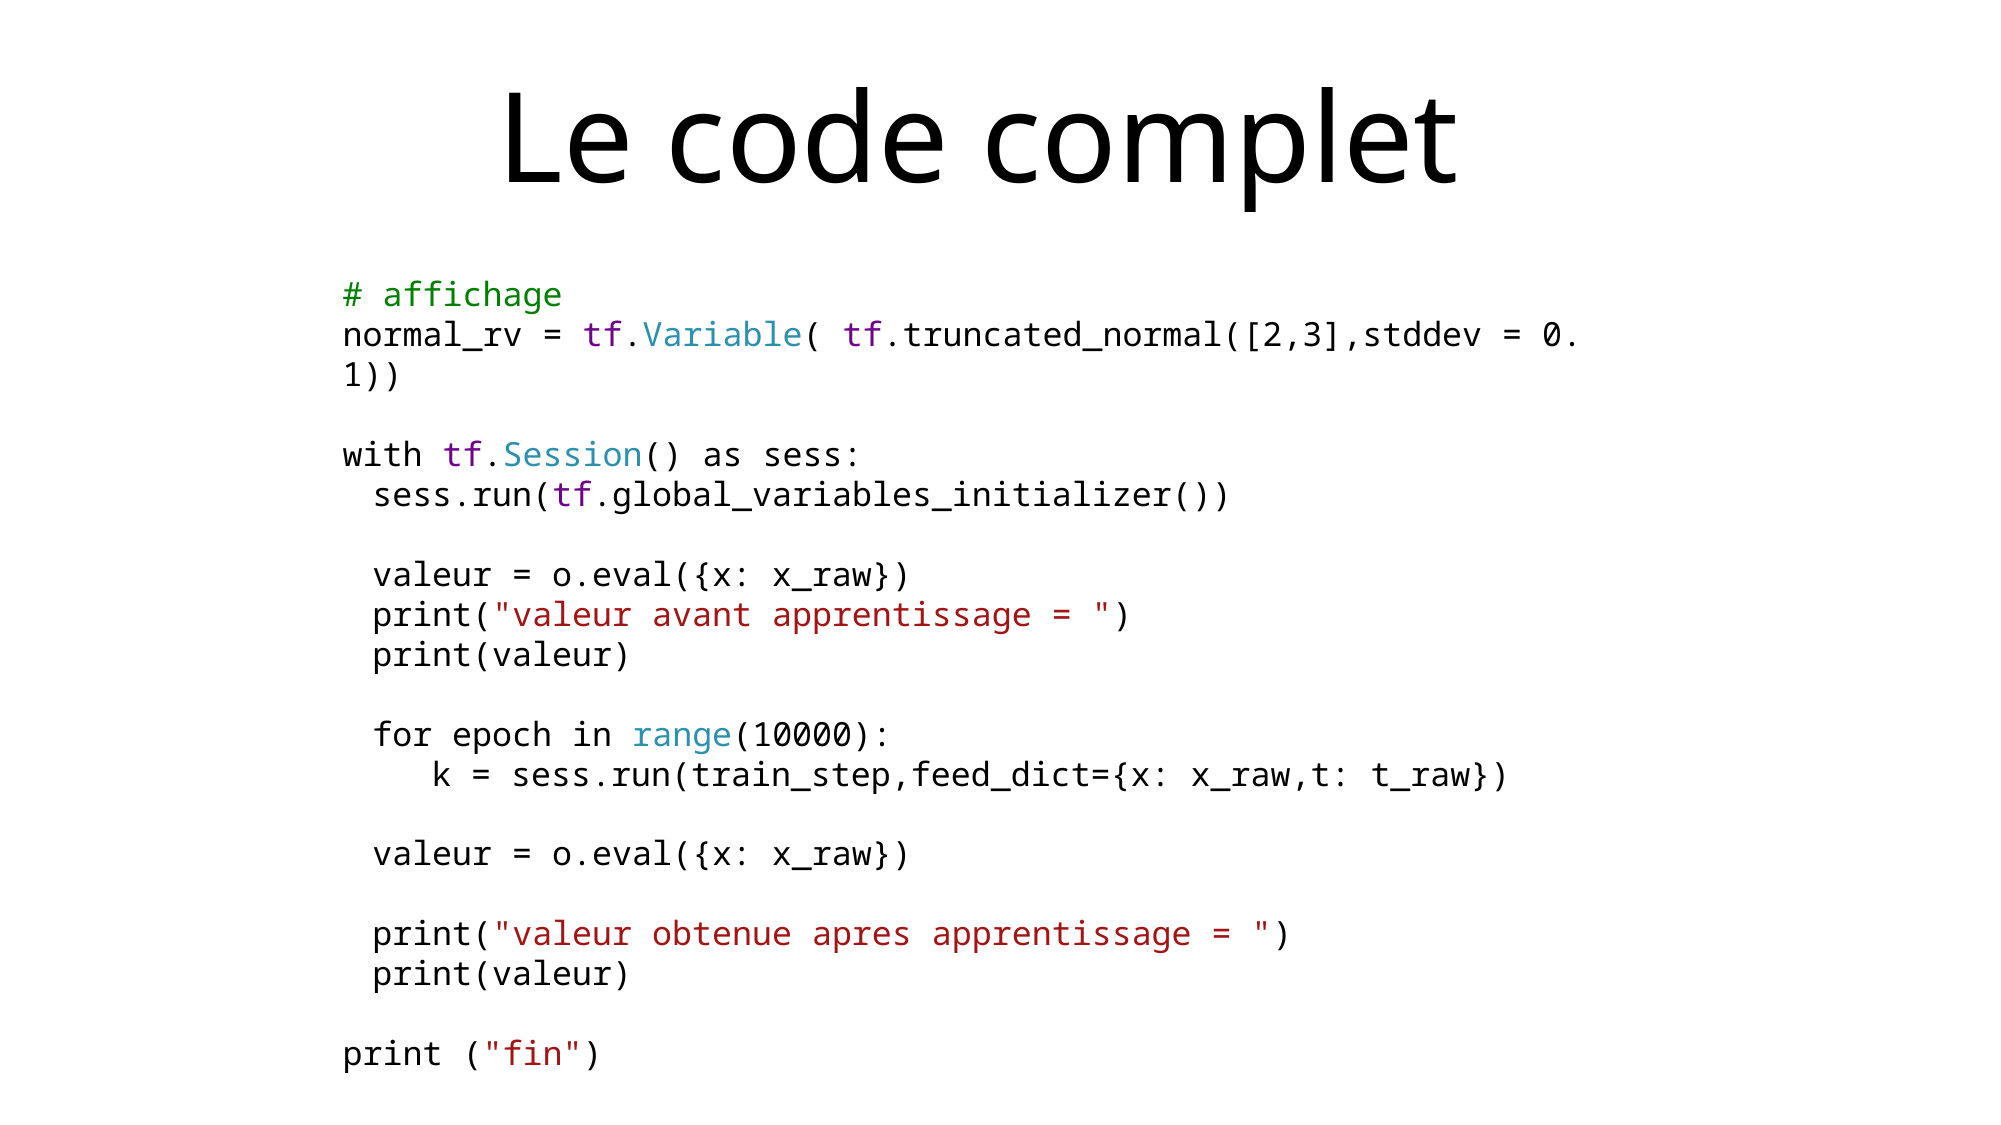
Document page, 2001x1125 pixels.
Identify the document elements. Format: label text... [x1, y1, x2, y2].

text_box Le code complet [116, 0, 1842, 218]
text_box # affichage normal_rv = tf.Variable( tf.truncated_normal([2,3],stddev = 0.1)) with tf.Session() as sess: sess.run(tf.global_variables_initializer()) valeur = o.eval({x: x_raw}) print("valeur avant apprentissage = ") print(valeur) for epoch in range(10000): k = sess.run(train_step,feed_dict={x: x_raw,t: t_raw}) valeur = o.eval({x: x_raw}) print("valeur obtenue apres apprentissage = ") print(valeur) print ("fin") [327, 266, 1608, 1080]
